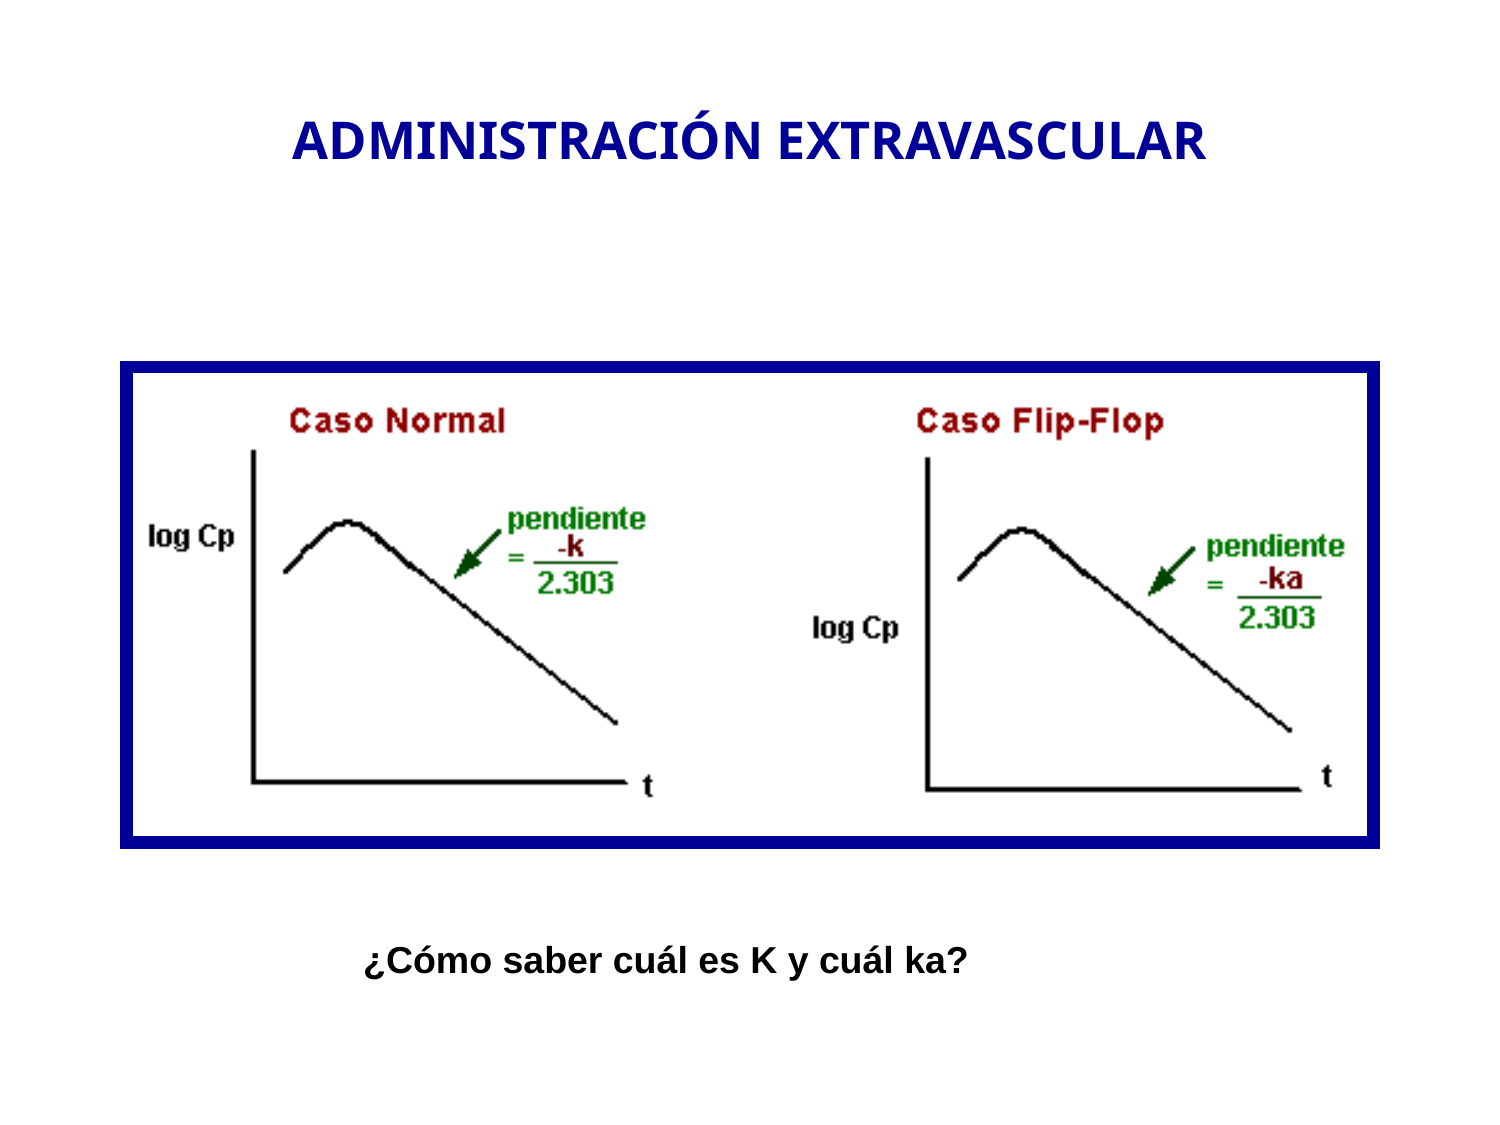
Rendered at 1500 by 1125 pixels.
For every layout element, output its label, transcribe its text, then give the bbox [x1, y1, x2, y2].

picture [132, 373, 1368, 837]
text_box ¿Cómo saber cuál es K y cuál ka? [348, 928, 1105, 989]
title ADMINISTRACIÓN EXTRAVASCULAR [74, 44, 1426, 233]
